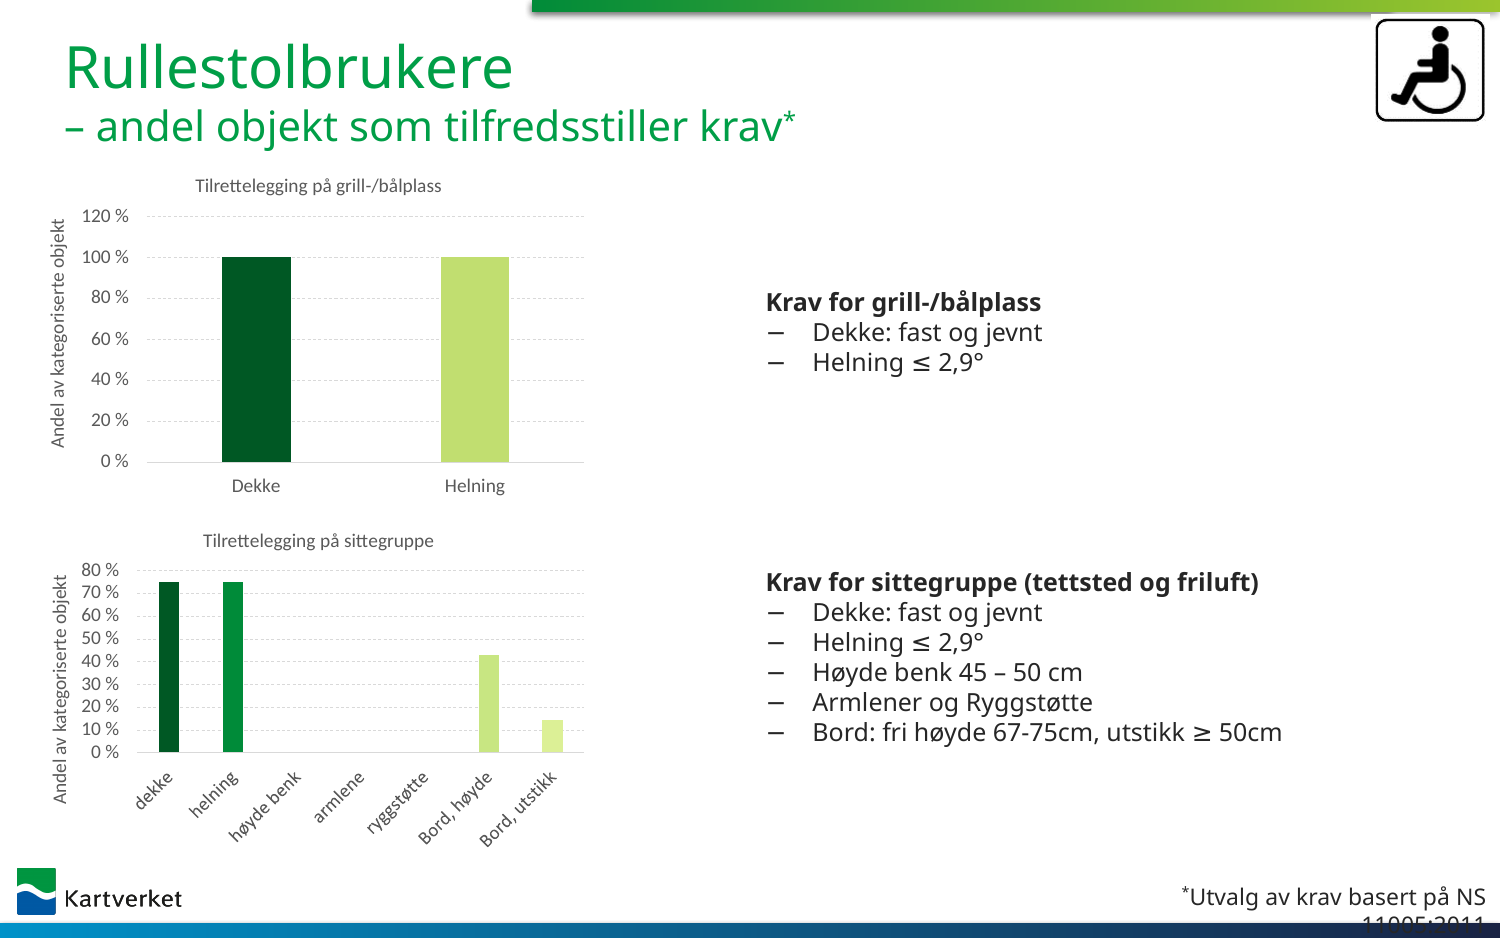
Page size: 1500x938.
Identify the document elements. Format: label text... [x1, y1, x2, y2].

picture [41, 520, 596, 859]
text_box Krav for sittegruppe (tettsted og friluft) Dekke: fast og jevnt Helning ≤ 2,9° Høyde benk 45 – 50 cm Armlener og Ryggstøtte Bord: fri høyde 67-75cm, utstikk ≥ 50cm [750, 559, 1500, 754]
picture [1371, 13, 1491, 127]
picture [41, 166, 596, 505]
text_box Rullestolbrukere – andel objekt som tilfredsstiller krav* [49, 14, 1431, 158]
text_box *Utvalg av krav basert på NS 11005:2011 [1068, 873, 1500, 938]
text_box Krav for grill-/bålplass Dekke: fast og jevnt Helning ≤ 2,9° [750, 279, 1452, 384]
